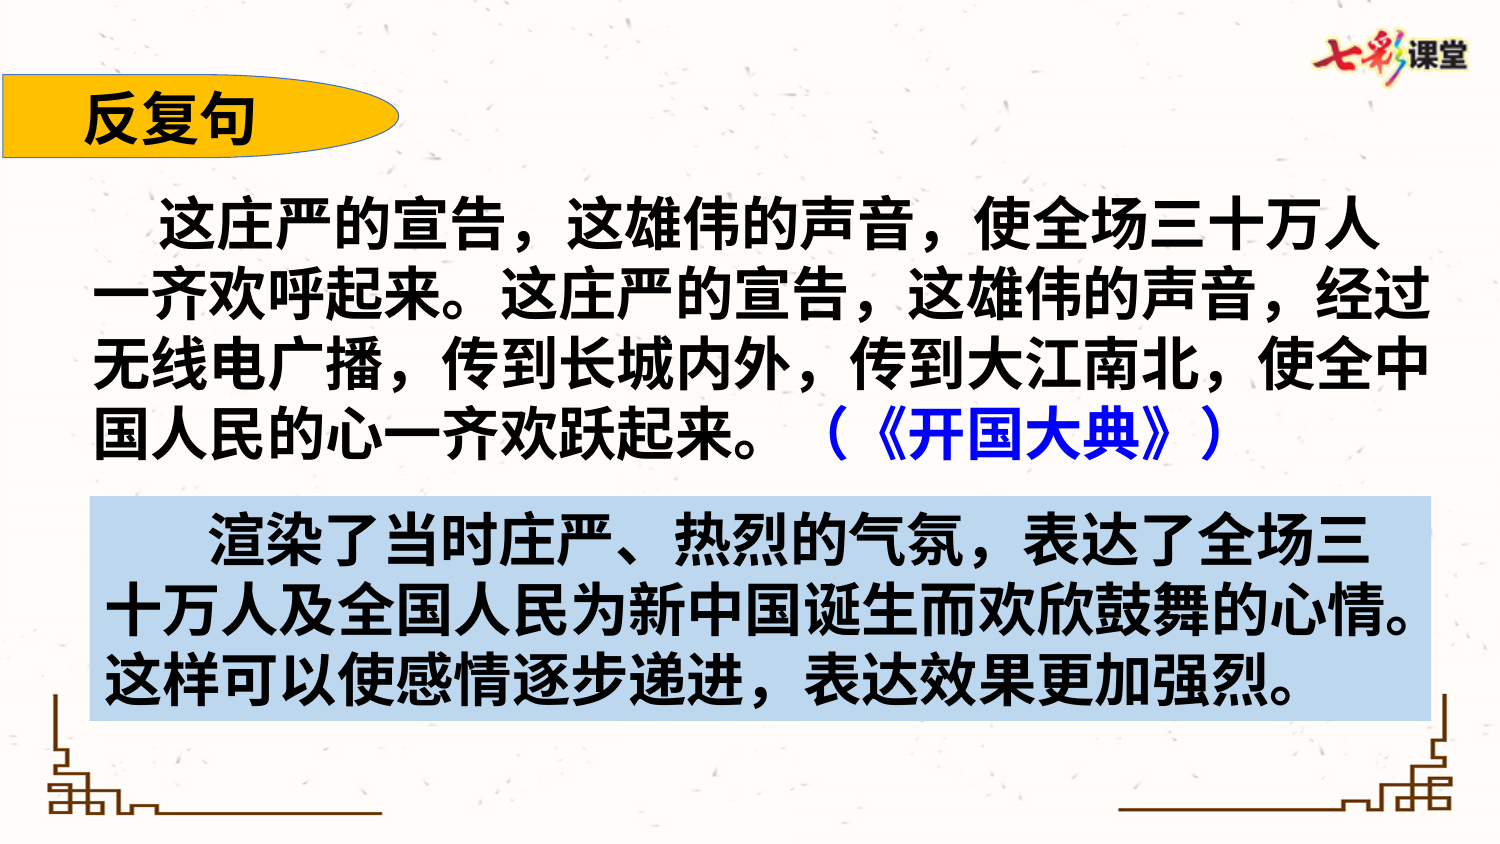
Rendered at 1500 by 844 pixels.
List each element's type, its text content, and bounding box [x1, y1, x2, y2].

text_box 渲染了当时庄严、热烈的气氛，表达了全场三十万人及全国人民为新中国诞生而欢欣鼓舞的心情。这样可以使感情逐步递进，表达效果更加强烈。 [89, 496, 1432, 721]
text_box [0, 74, 399, 159]
text_box 这庄严的宣告，这雄伟的声音，使全场三十万人一齐欢呼起来。这庄严的宣告，这雄伟的声音，经过无线电广播，传到长城内外，传到大江南北，使全中国人民的心一齐欢跃起来。（《开国大典》） [77, 179, 1448, 475]
picture [0, 0, 1500, 844]
